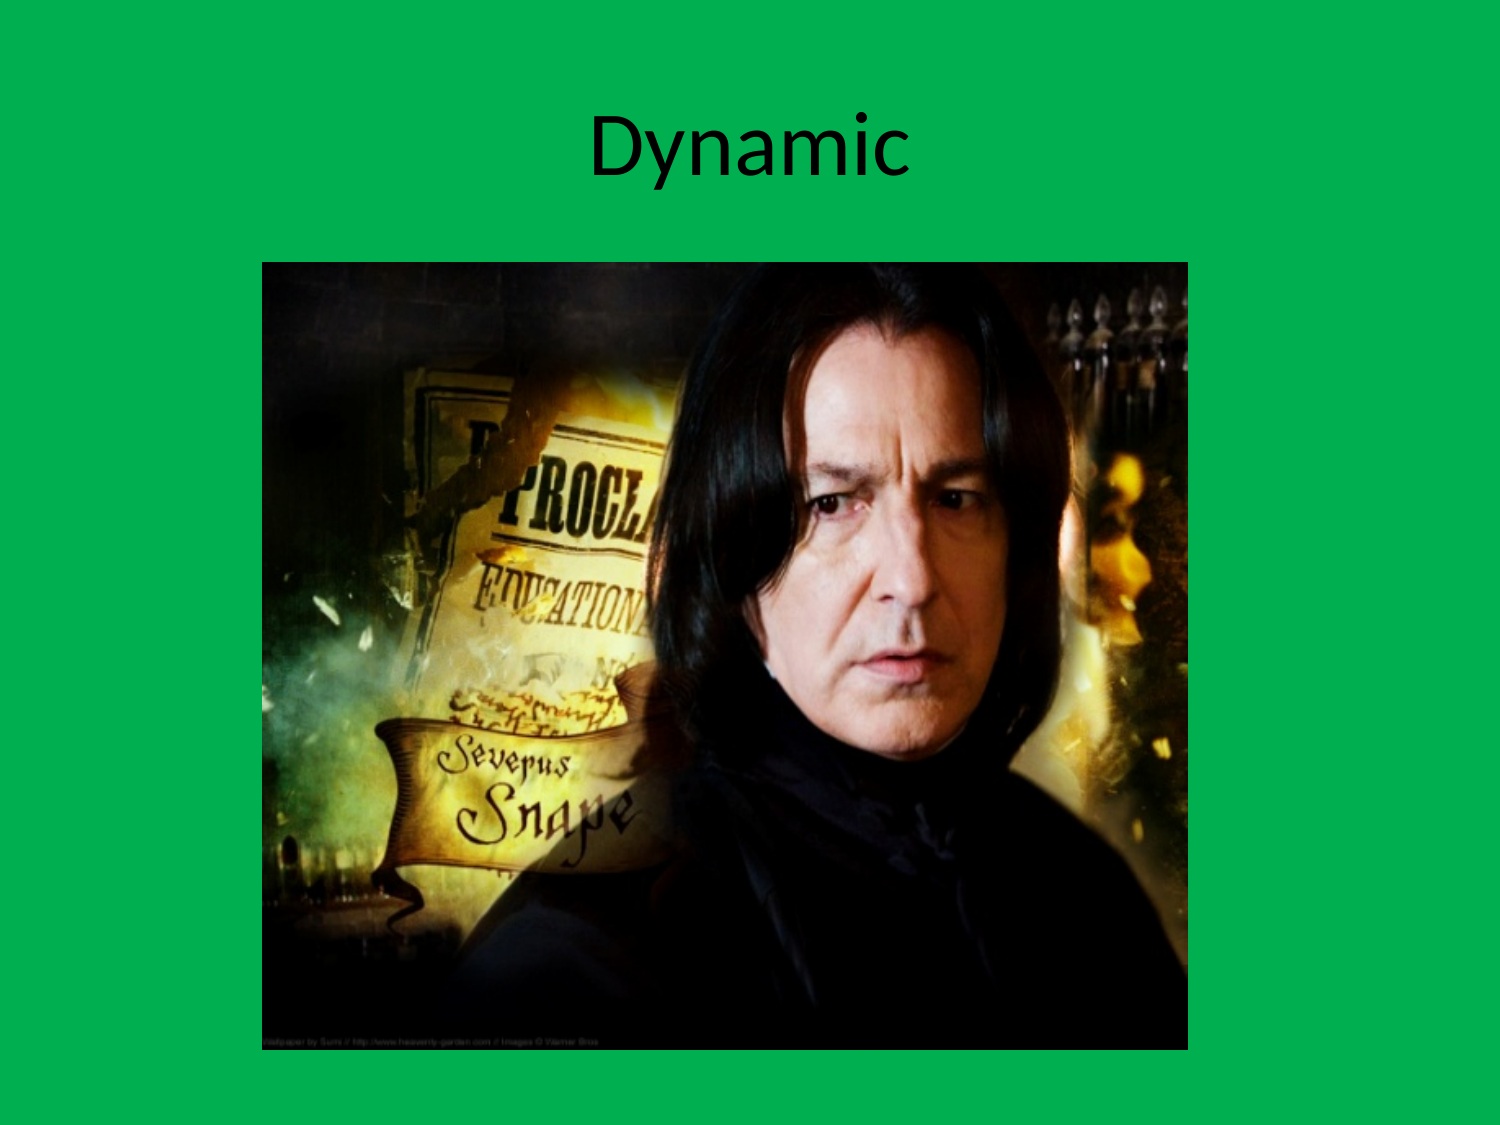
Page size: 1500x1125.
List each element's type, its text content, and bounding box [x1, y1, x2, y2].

title Dynamic [75, 45, 1425, 233]
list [262, 262, 1188, 1051]
